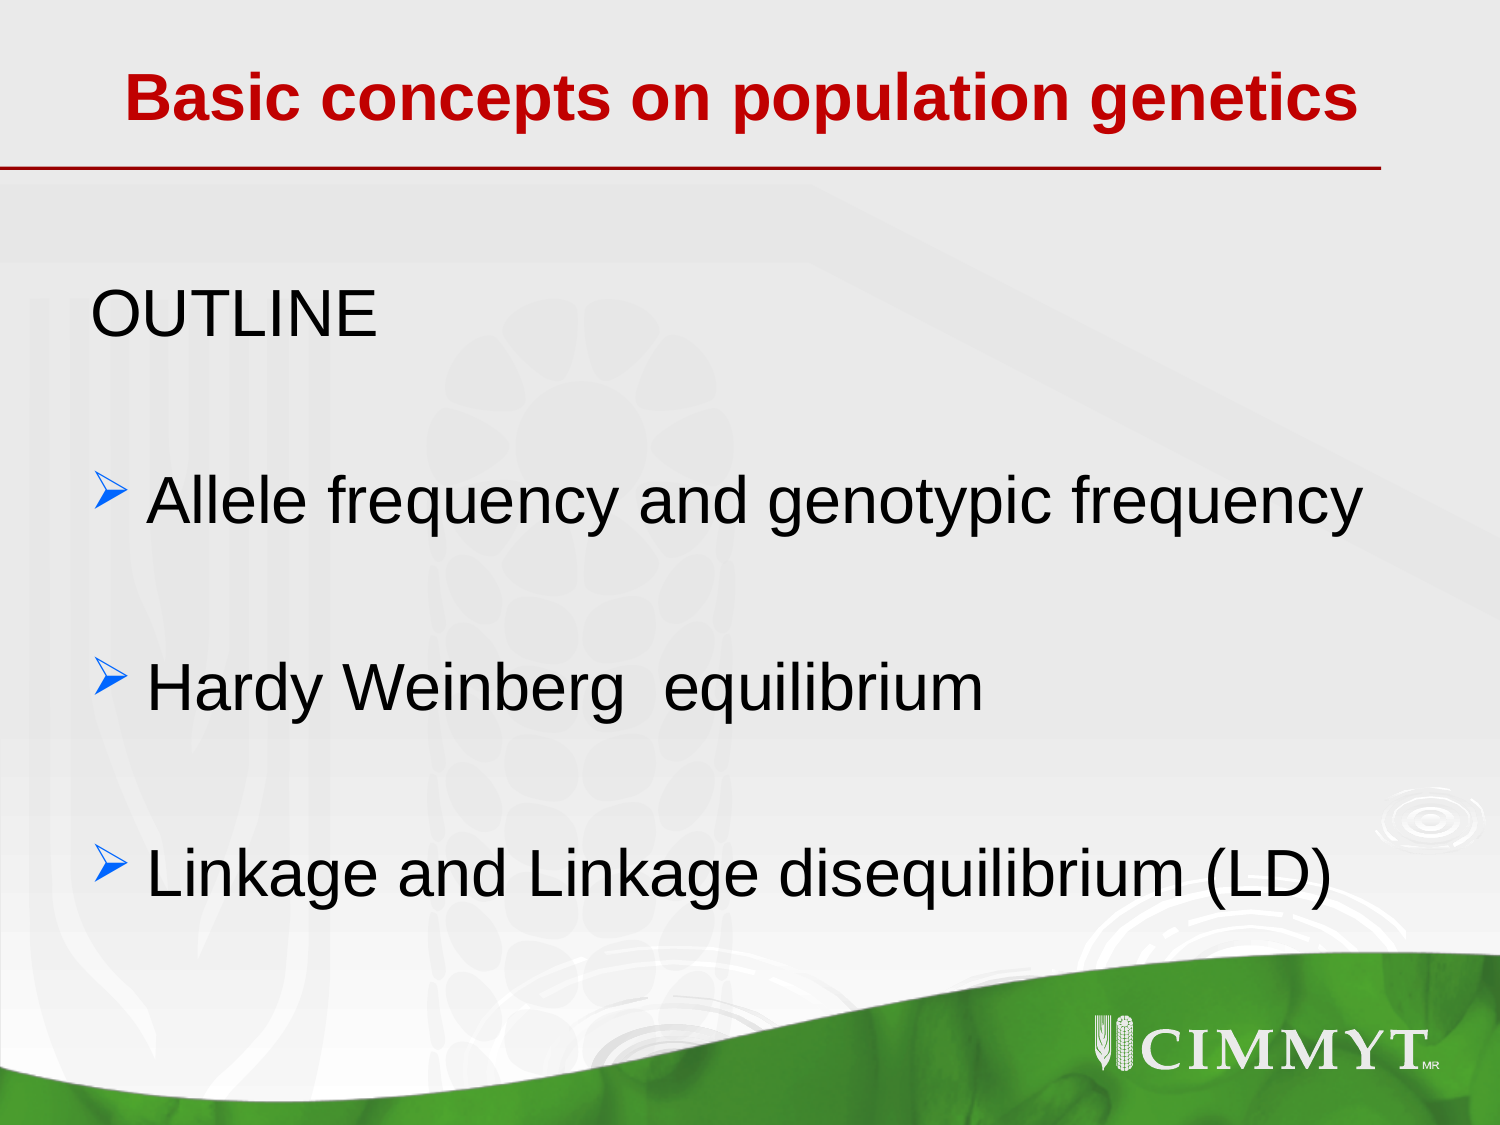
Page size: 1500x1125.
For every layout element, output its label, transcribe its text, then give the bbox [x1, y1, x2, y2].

picture [0, 946, 1500, 1125]
title Basic concepts on population genetics [67, 0, 1418, 187]
list OUTLINE Allele frequency and genotypic frequency Hardy Weinberg equilibrium Linkage and Linkage disequilibrium (LD) [75, 262, 1425, 1005]
